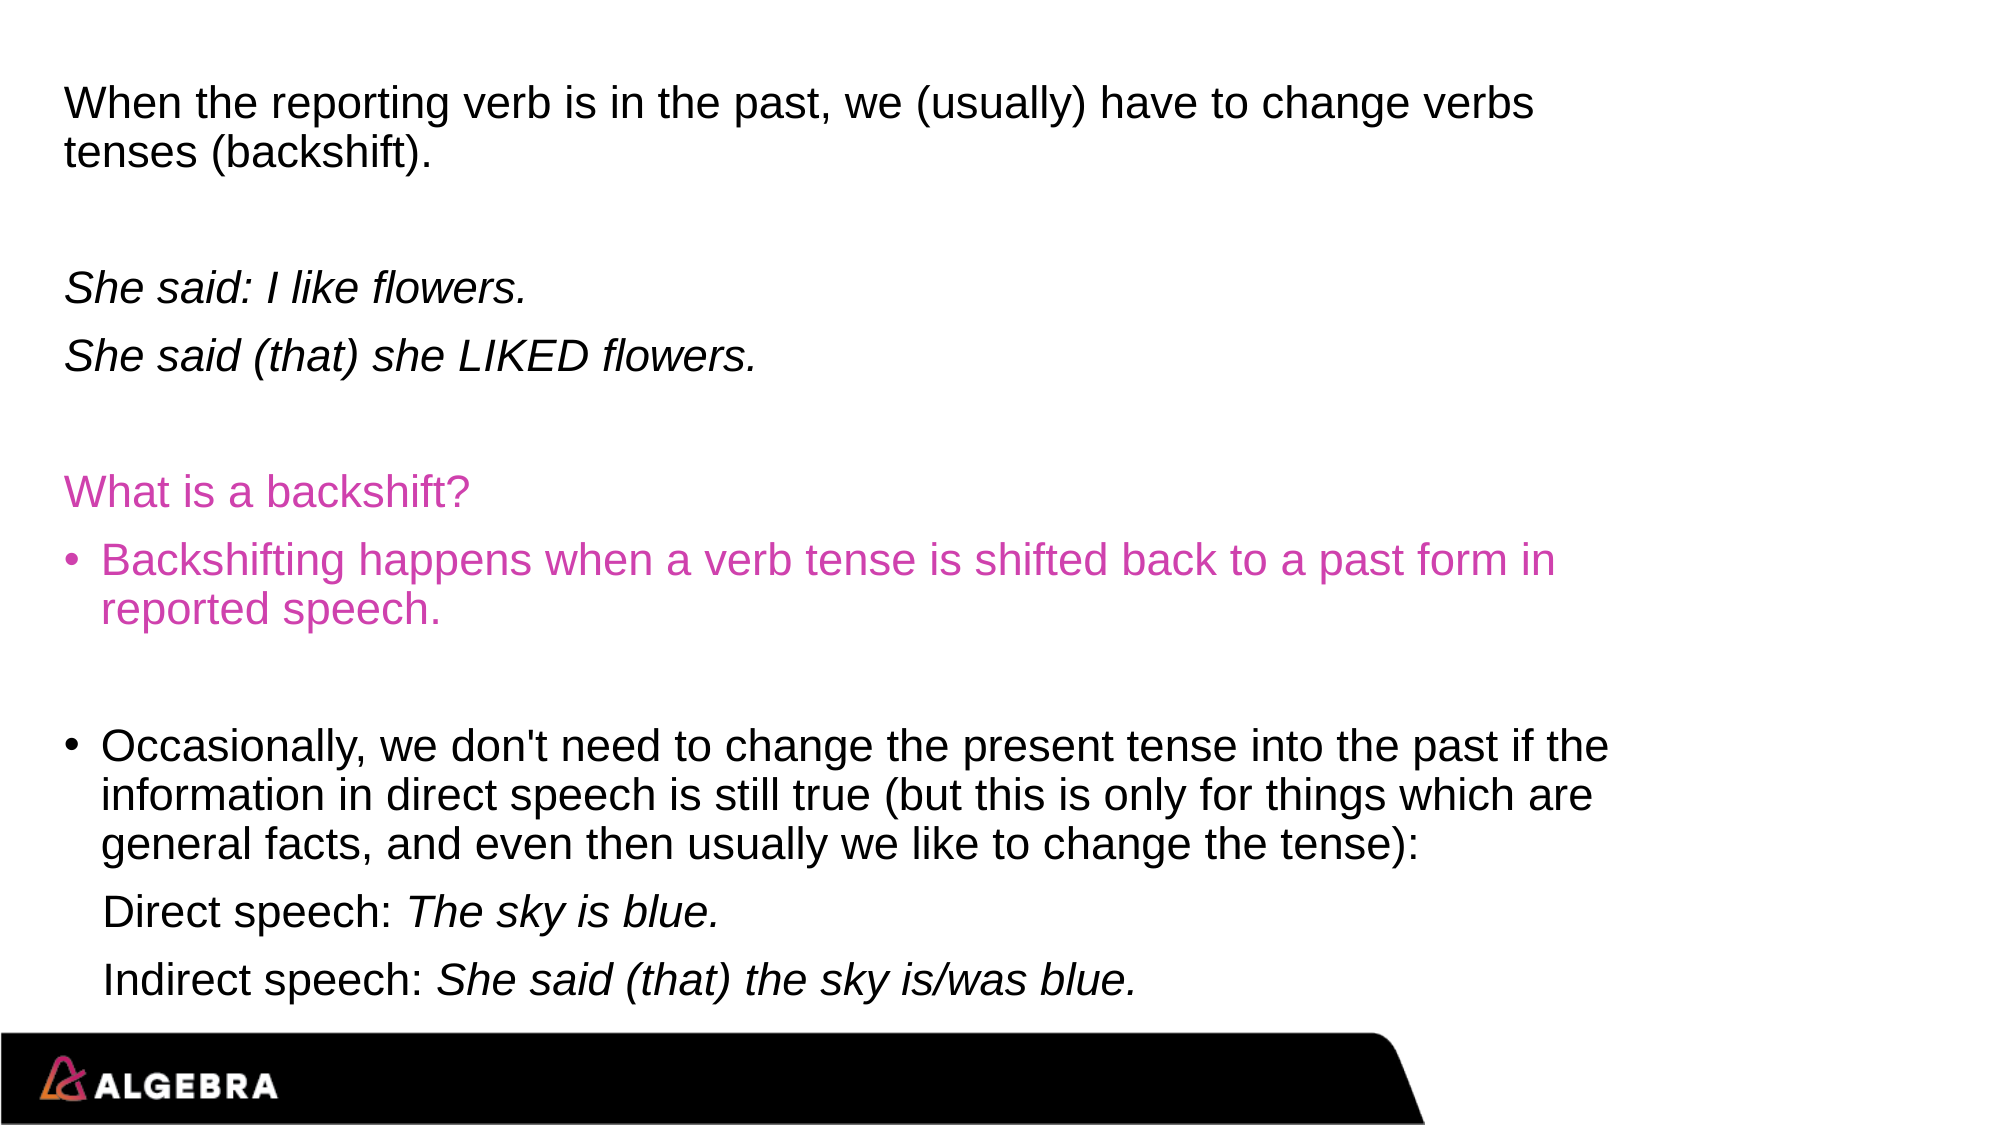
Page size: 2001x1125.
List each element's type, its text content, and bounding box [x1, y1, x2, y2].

picture [0, 1032, 1425, 1125]
list When the reporting verb is in the past, we (usually) have to change verbs tenses (backshift). She said: I like flowers. She said (that) she LIKED flowers. What is a backshift? Backshifting happens when a verb tense is shifted back to a past form in reported speech. Occasionally, we don't need to change the present tense into the past if the information in direct speech is still true (but this is only for things which are general facts, and even then usually we like to change the tense): Direct speech: The sky is blue. Indirect speech: She said (that) the sky is/was blue. [48, 71, 1640, 1014]
